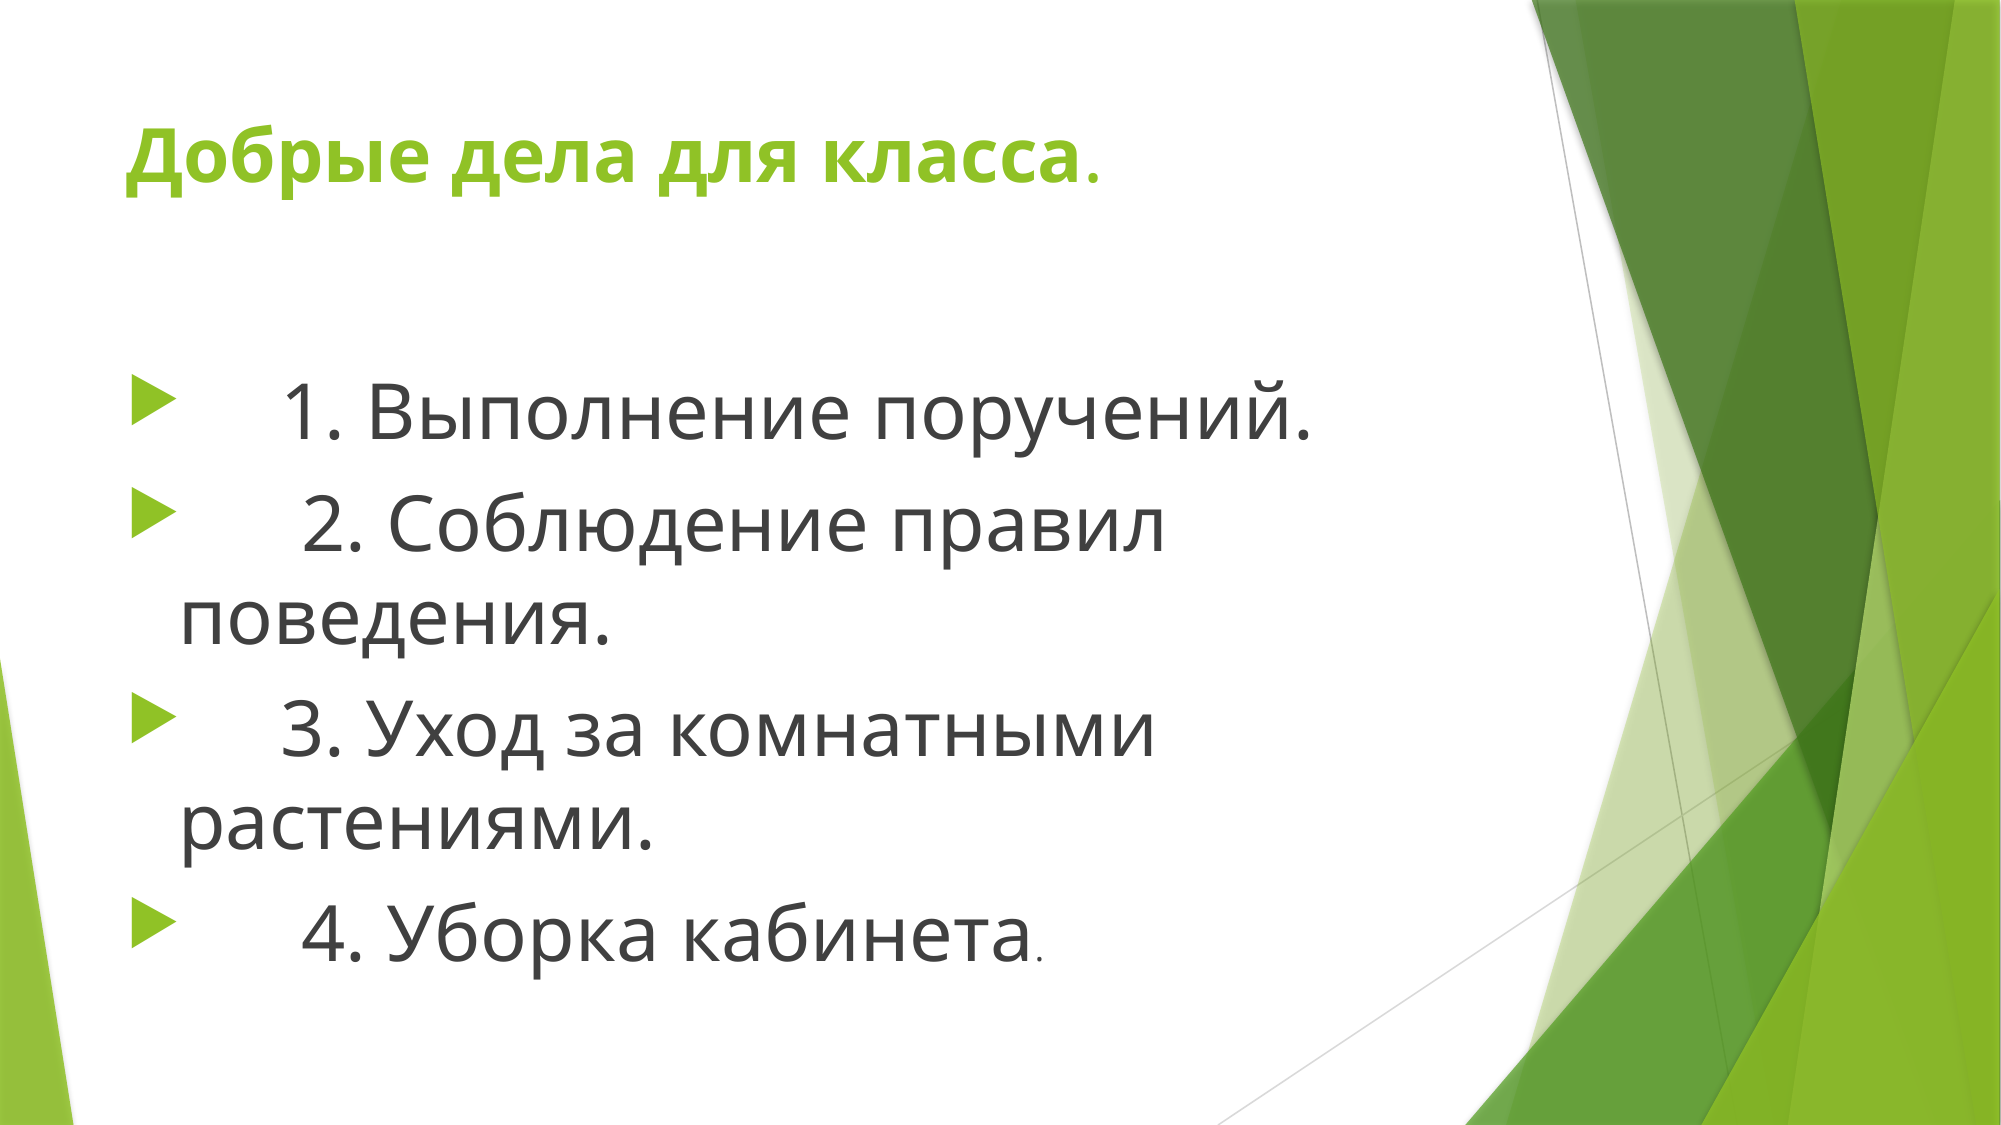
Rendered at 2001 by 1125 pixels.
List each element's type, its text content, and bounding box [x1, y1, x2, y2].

list 1. Выполнение поручений. 2. Соблюдение правил поведения. 3. Уход за комнатными растениями. 4. Уборка кабинета. [111, 354, 1522, 992]
title Добрые дела для класса. [111, 99, 1522, 317]
